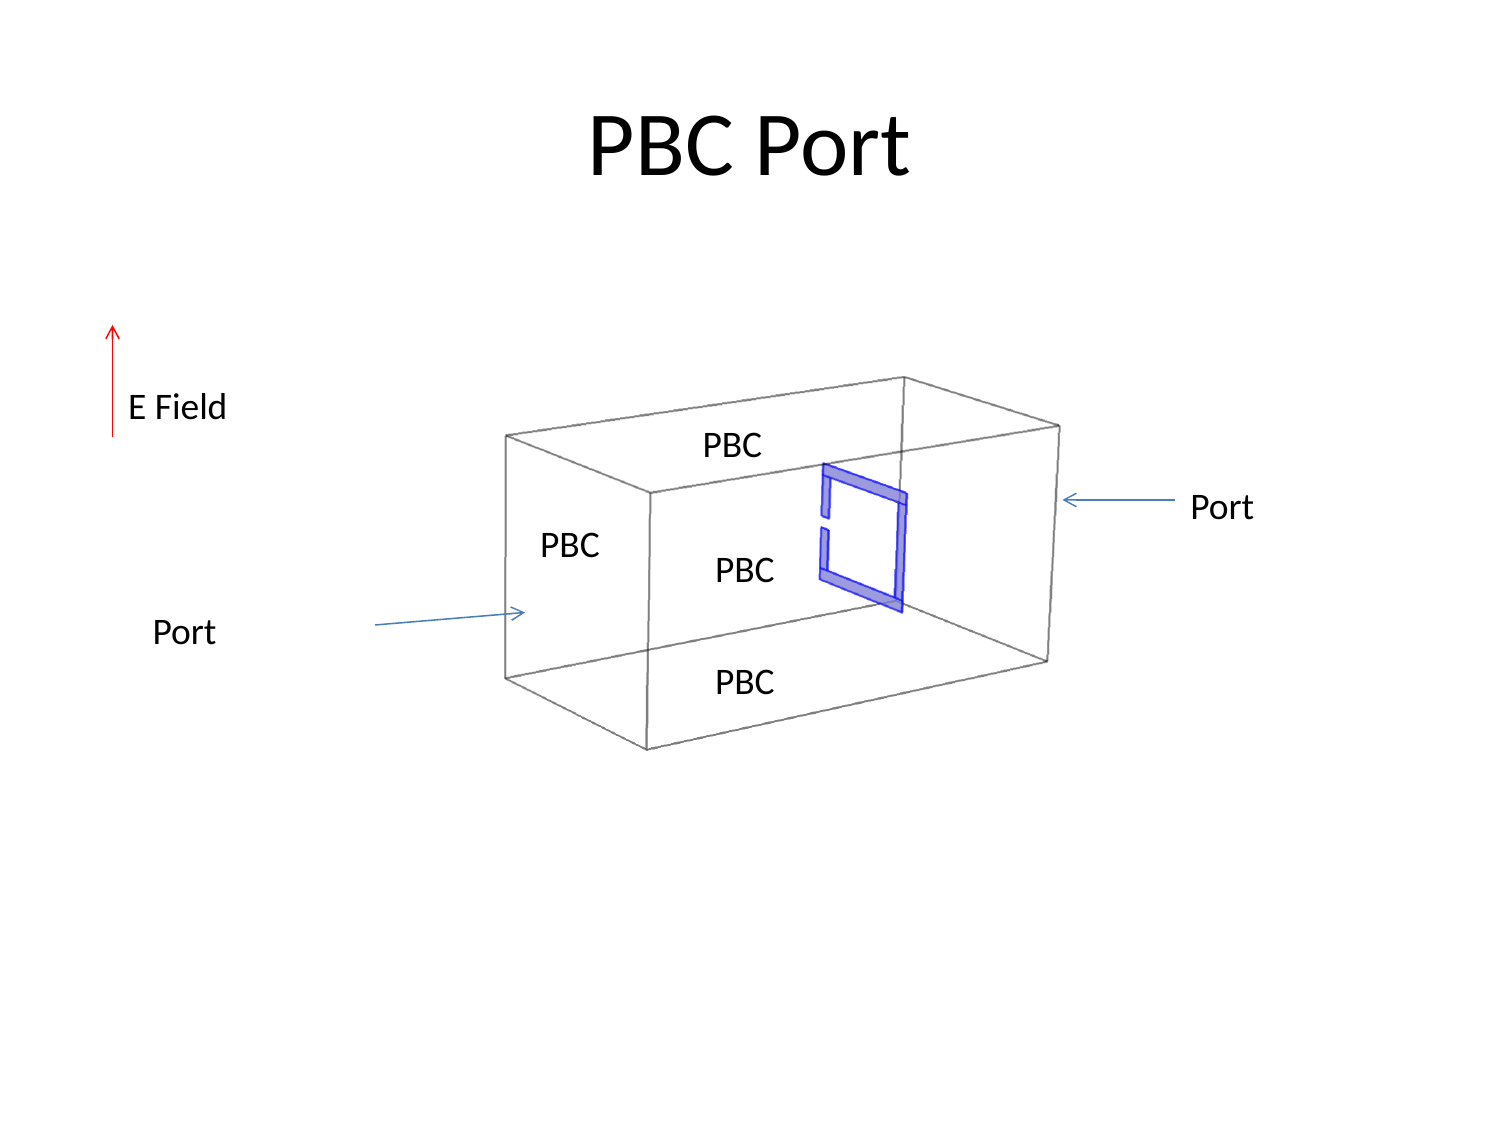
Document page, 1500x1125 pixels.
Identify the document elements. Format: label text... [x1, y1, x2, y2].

text_box Port [138, 599, 232, 660]
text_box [374, 612, 526, 626]
text_box Port [1175, 474, 1270, 535]
title PBC Port [75, 45, 1425, 233]
text_box E Field [116, 374, 243, 435]
picture [487, 374, 1072, 755]
